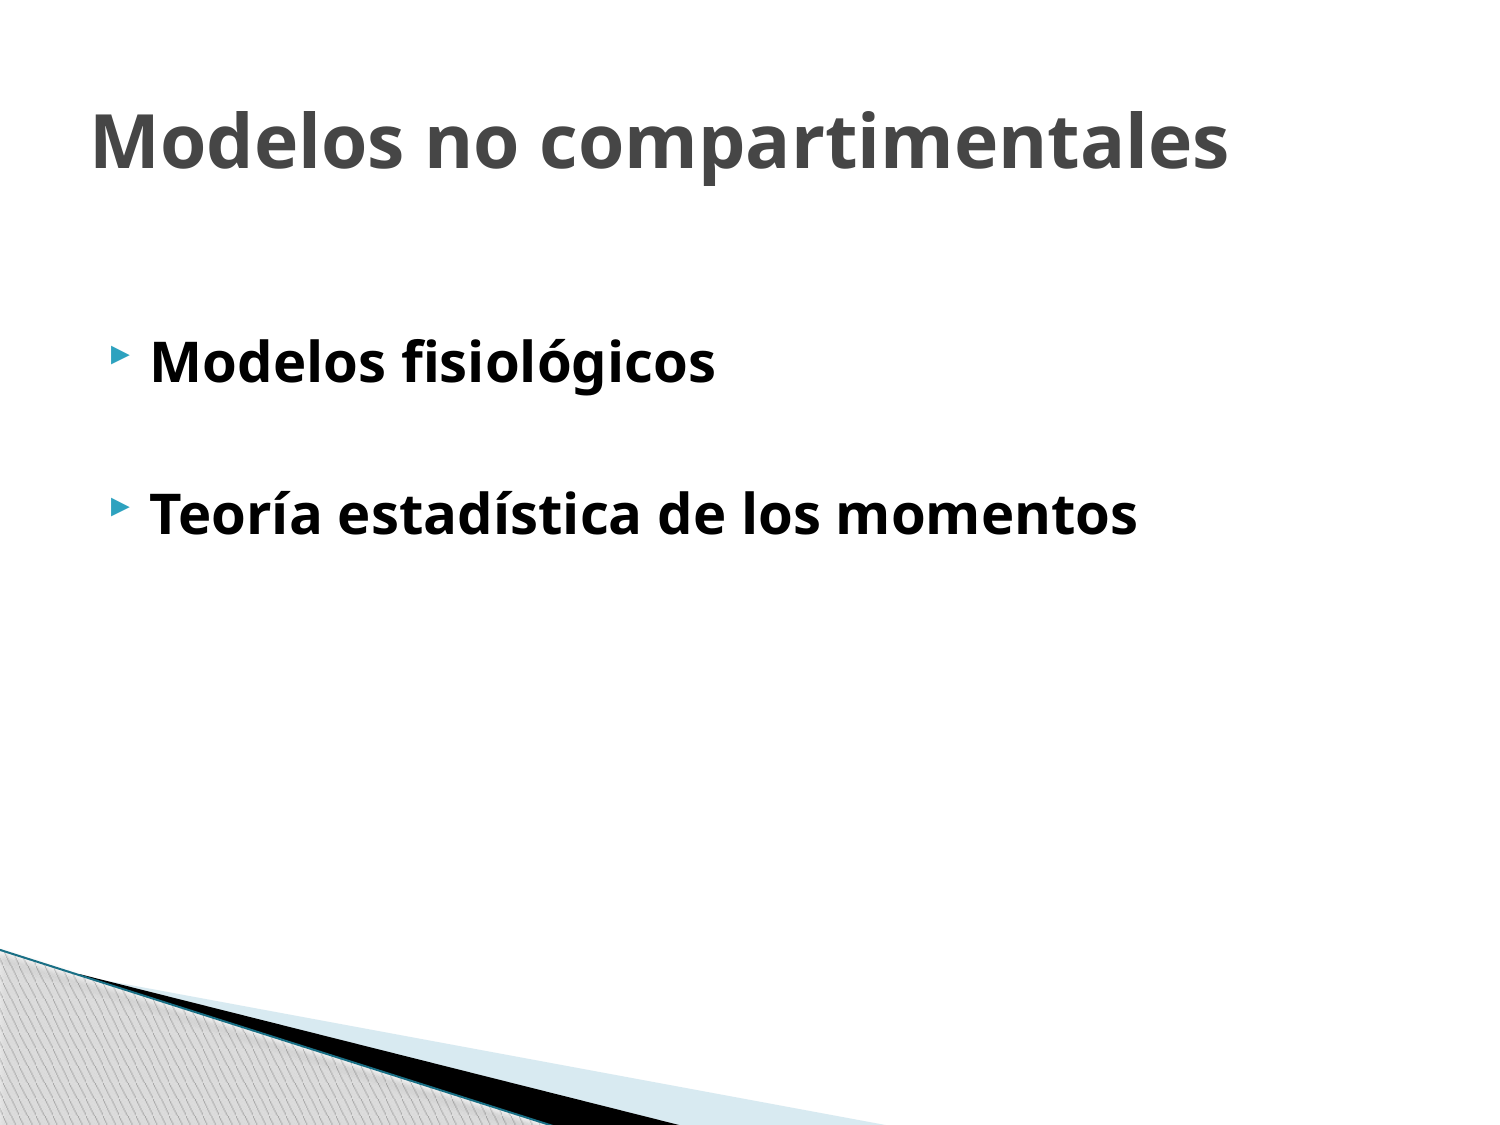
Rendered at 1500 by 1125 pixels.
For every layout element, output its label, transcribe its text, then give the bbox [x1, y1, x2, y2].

list Modelos fisiológicos Teoría estadística de los momentos [74, 242, 1426, 986]
title Modelos no compartimentales [75, 45, 1425, 233]
